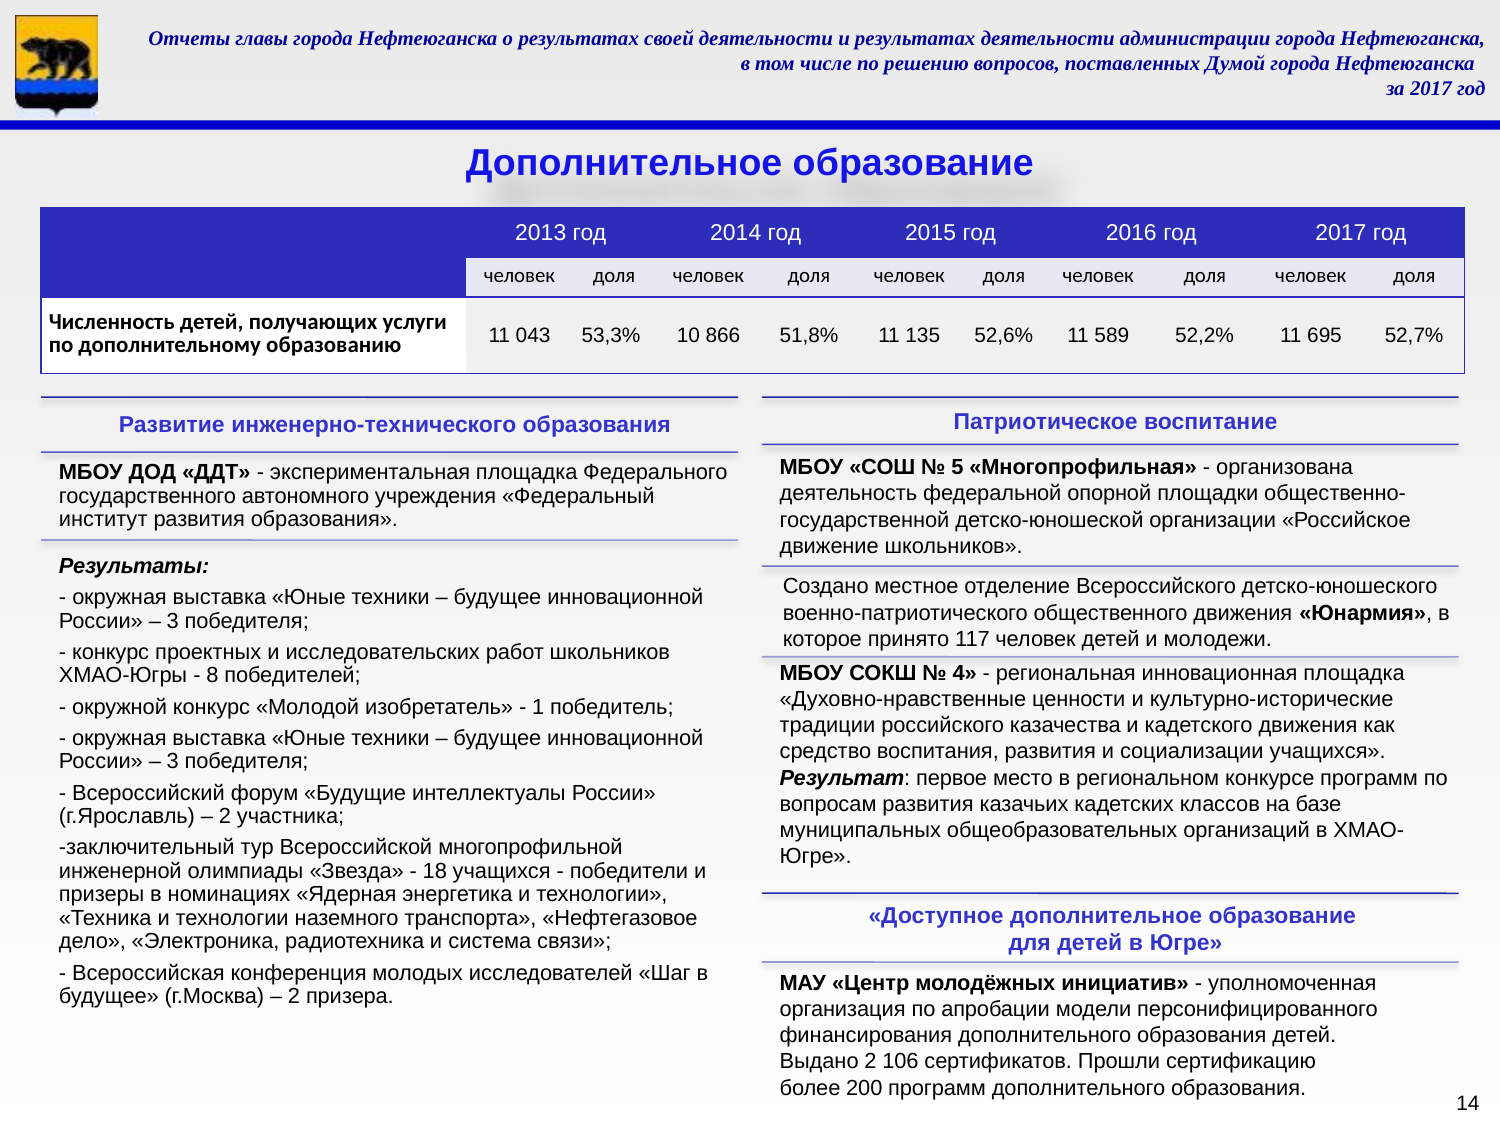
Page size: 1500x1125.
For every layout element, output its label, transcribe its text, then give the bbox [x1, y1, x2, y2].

table_cell доля [1364, 258, 1464, 296]
slide_number 14 [1144, 1082, 1495, 1125]
table_cell 52,7% [1364, 298, 1464, 373]
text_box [41, 396, 739, 1024]
table_cell человек [1045, 258, 1151, 296]
table_header 2016 год [1045, 209, 1258, 256]
table_cell 51,8% [762, 298, 856, 373]
table_cell 10 866 [655, 298, 762, 373]
table_header 2013 год [466, 209, 655, 256]
table_cell 11 695 [1258, 298, 1364, 373]
table_cell 52,2% [1151, 298, 1258, 373]
table_header 2014 год [655, 209, 856, 256]
table_cell человек [856, 258, 962, 296]
table_cell человек [1258, 258, 1364, 296]
table_cell доля [762, 258, 856, 296]
table_header 2017 год [1258, 209, 1464, 256]
table_header 2015 год [856, 209, 1045, 256]
text_box Отчеты главы города Нефтеюганска о результатах своей деятельности и результатах деятельности администрации города Нефтеюганска, в том числе по решению вопросов, поставленных Думой города Нефтеюганска за 2017 год [128, 17, 1500, 108]
table_cell доля [1151, 258, 1258, 296]
table_cell Численность детей, получающих услуги по дополнительному образованию [42, 298, 466, 373]
table_cell 52,6% [962, 298, 1045, 373]
table_cell доля [962, 258, 1045, 296]
picture [15, 14, 99, 118]
table_cell человек [655, 258, 762, 296]
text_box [761, 892, 1459, 1107]
table_cell 11 043 [466, 298, 573, 373]
text_box Дополнительное образование [0, 132, 1500, 195]
table_cell 11 135 [856, 298, 962, 373]
table_cell человек [466, 258, 573, 296]
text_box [761, 396, 1459, 870]
table_cell доля [573, 258, 655, 296]
table_cell 11 589 [1045, 298, 1151, 373]
table_cell 53,3% [573, 298, 655, 373]
table_header [42, 209, 466, 296]
